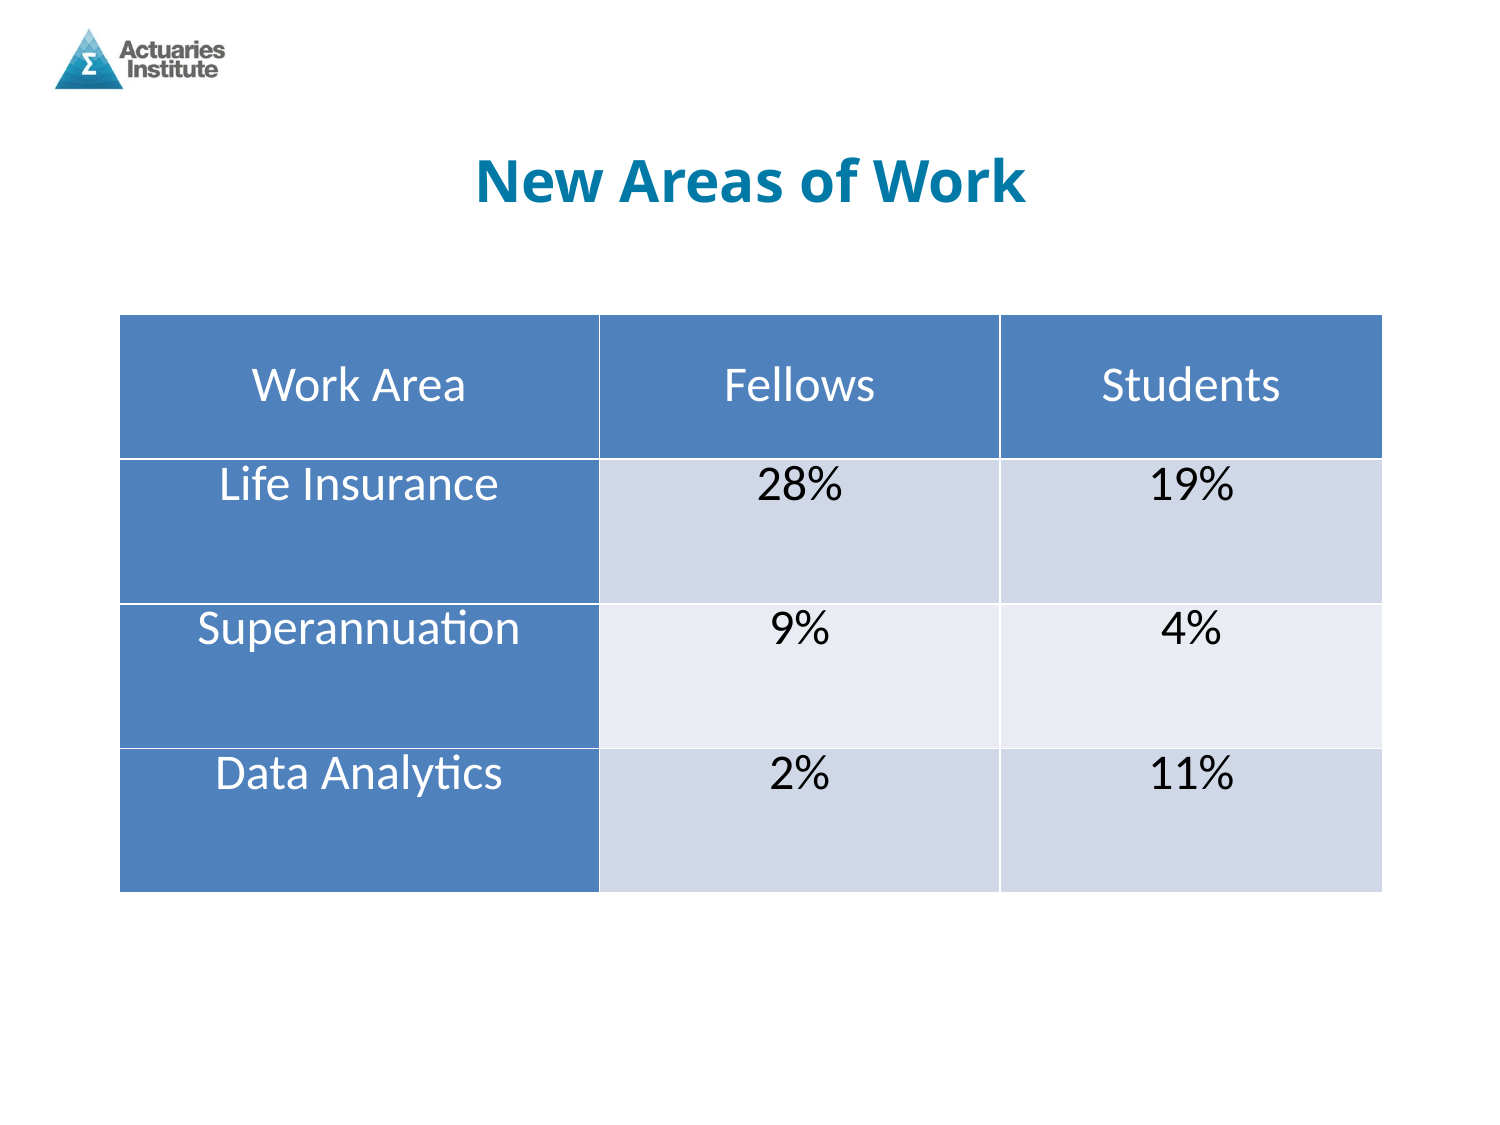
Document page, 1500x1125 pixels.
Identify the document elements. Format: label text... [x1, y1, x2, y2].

table_cell 11% [1001, 749, 1382, 892]
picture [0, 0, 1500, 93]
table_cell 9% [600, 605, 999, 748]
table_cell 2% [600, 749, 999, 892]
title New Areas of Work [76, 125, 1425, 233]
table_header Work Area [120, 315, 599, 458]
table_header Students [1001, 315, 1382, 458]
table_cell 4% [1001, 605, 1382, 748]
table_cell 19% [1001, 460, 1382, 603]
table_header Fellows [600, 315, 999, 458]
table_cell 28% [600, 460, 999, 603]
table_cell Data Analytics [120, 749, 599, 892]
table_cell Life Insurance [120, 460, 599, 603]
table_cell Superannuation [120, 605, 599, 748]
